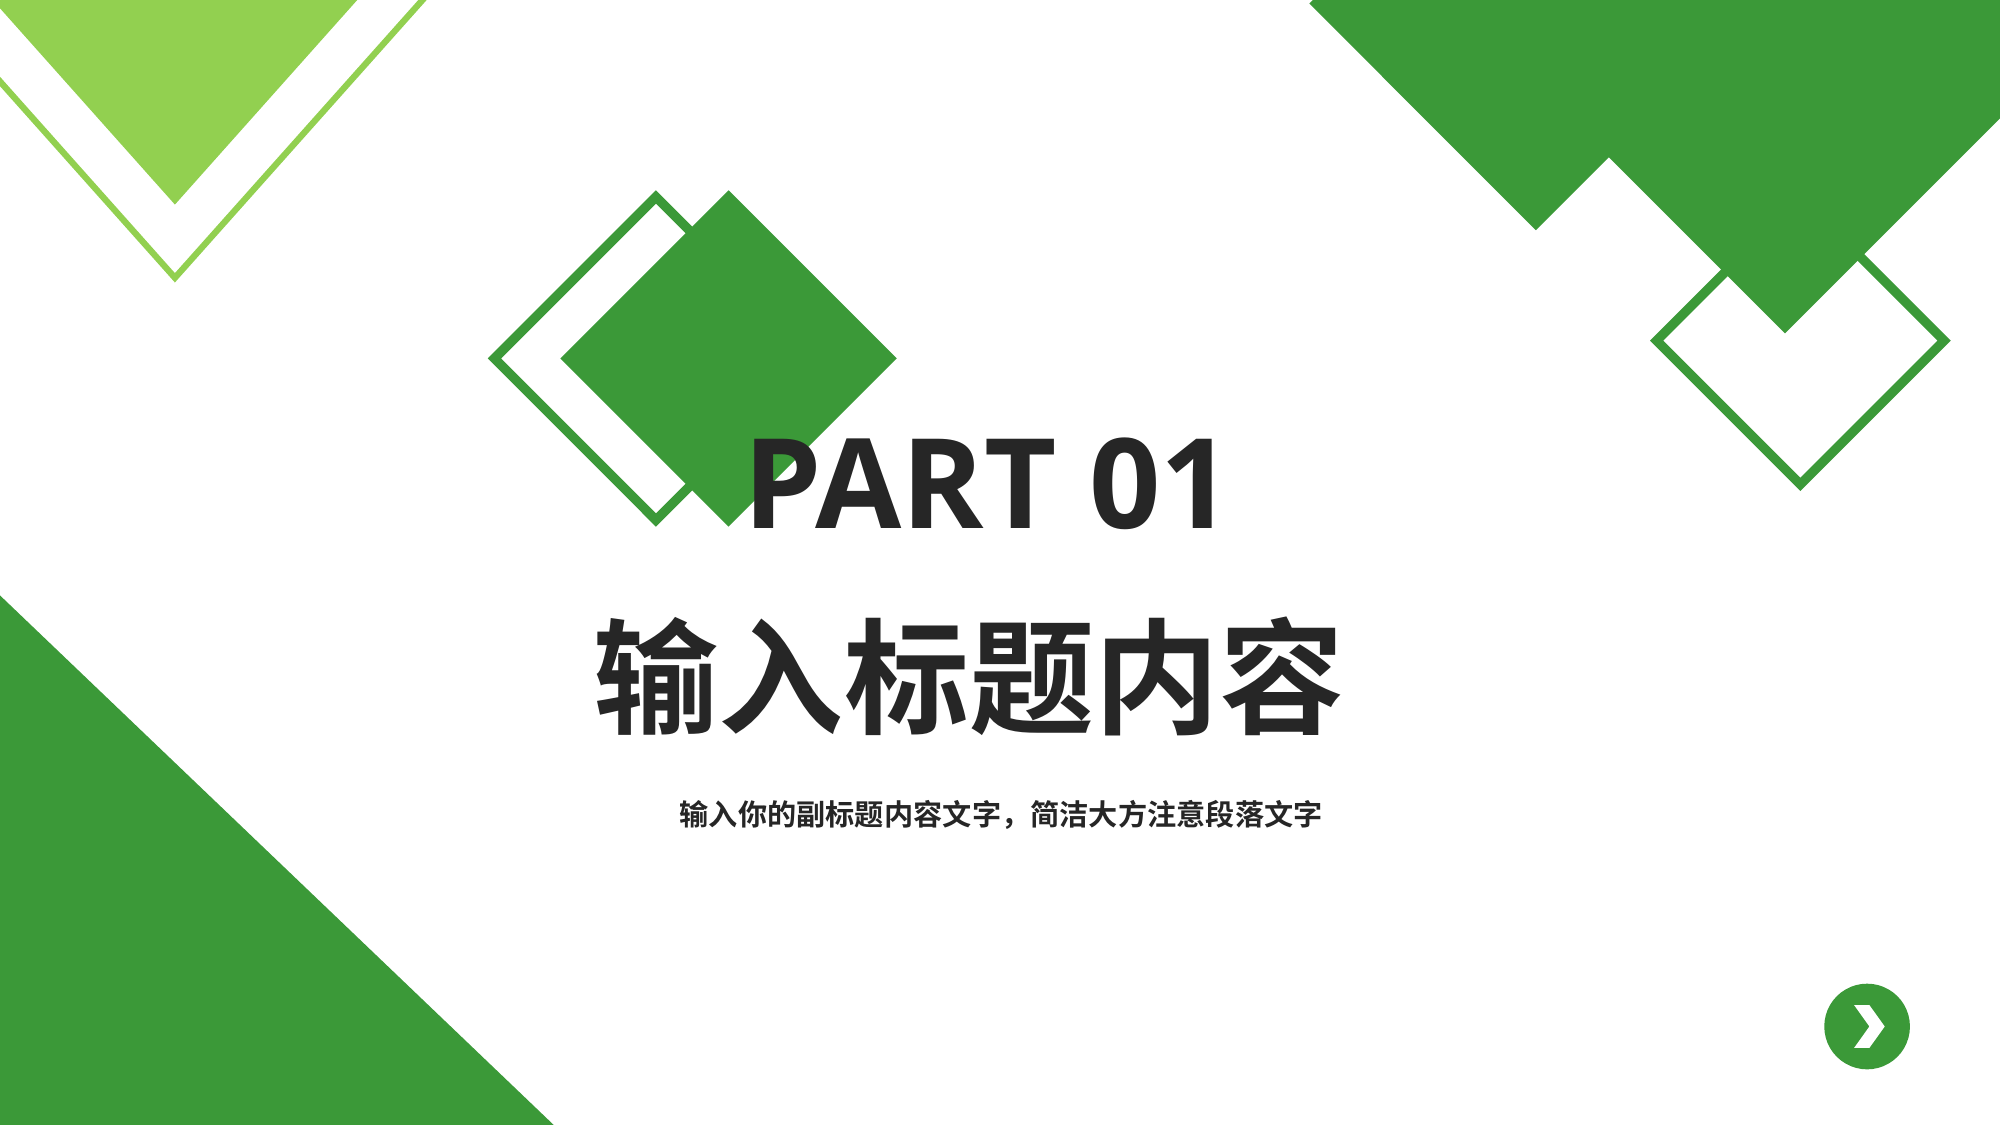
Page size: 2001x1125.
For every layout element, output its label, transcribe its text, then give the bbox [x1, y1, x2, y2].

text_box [1824, 983, 1910, 1070]
text_box [565, 195, 892, 521]
text_box [1450, 0, 2000, 272]
text_box [0, 593, 556, 1125]
text_box [492, 195, 692, 522]
text_box 输入标题内容 [579, 592, 1514, 758]
text_box 输入你的副标题内容文字，简洁大方注意段落文字 [664, 789, 1452, 839]
text_box [0, 0, 424, 280]
text_box [1307, 0, 1609, 232]
text_box PART 01 [728, 395, 1363, 561]
text_box [1655, 195, 1946, 486]
